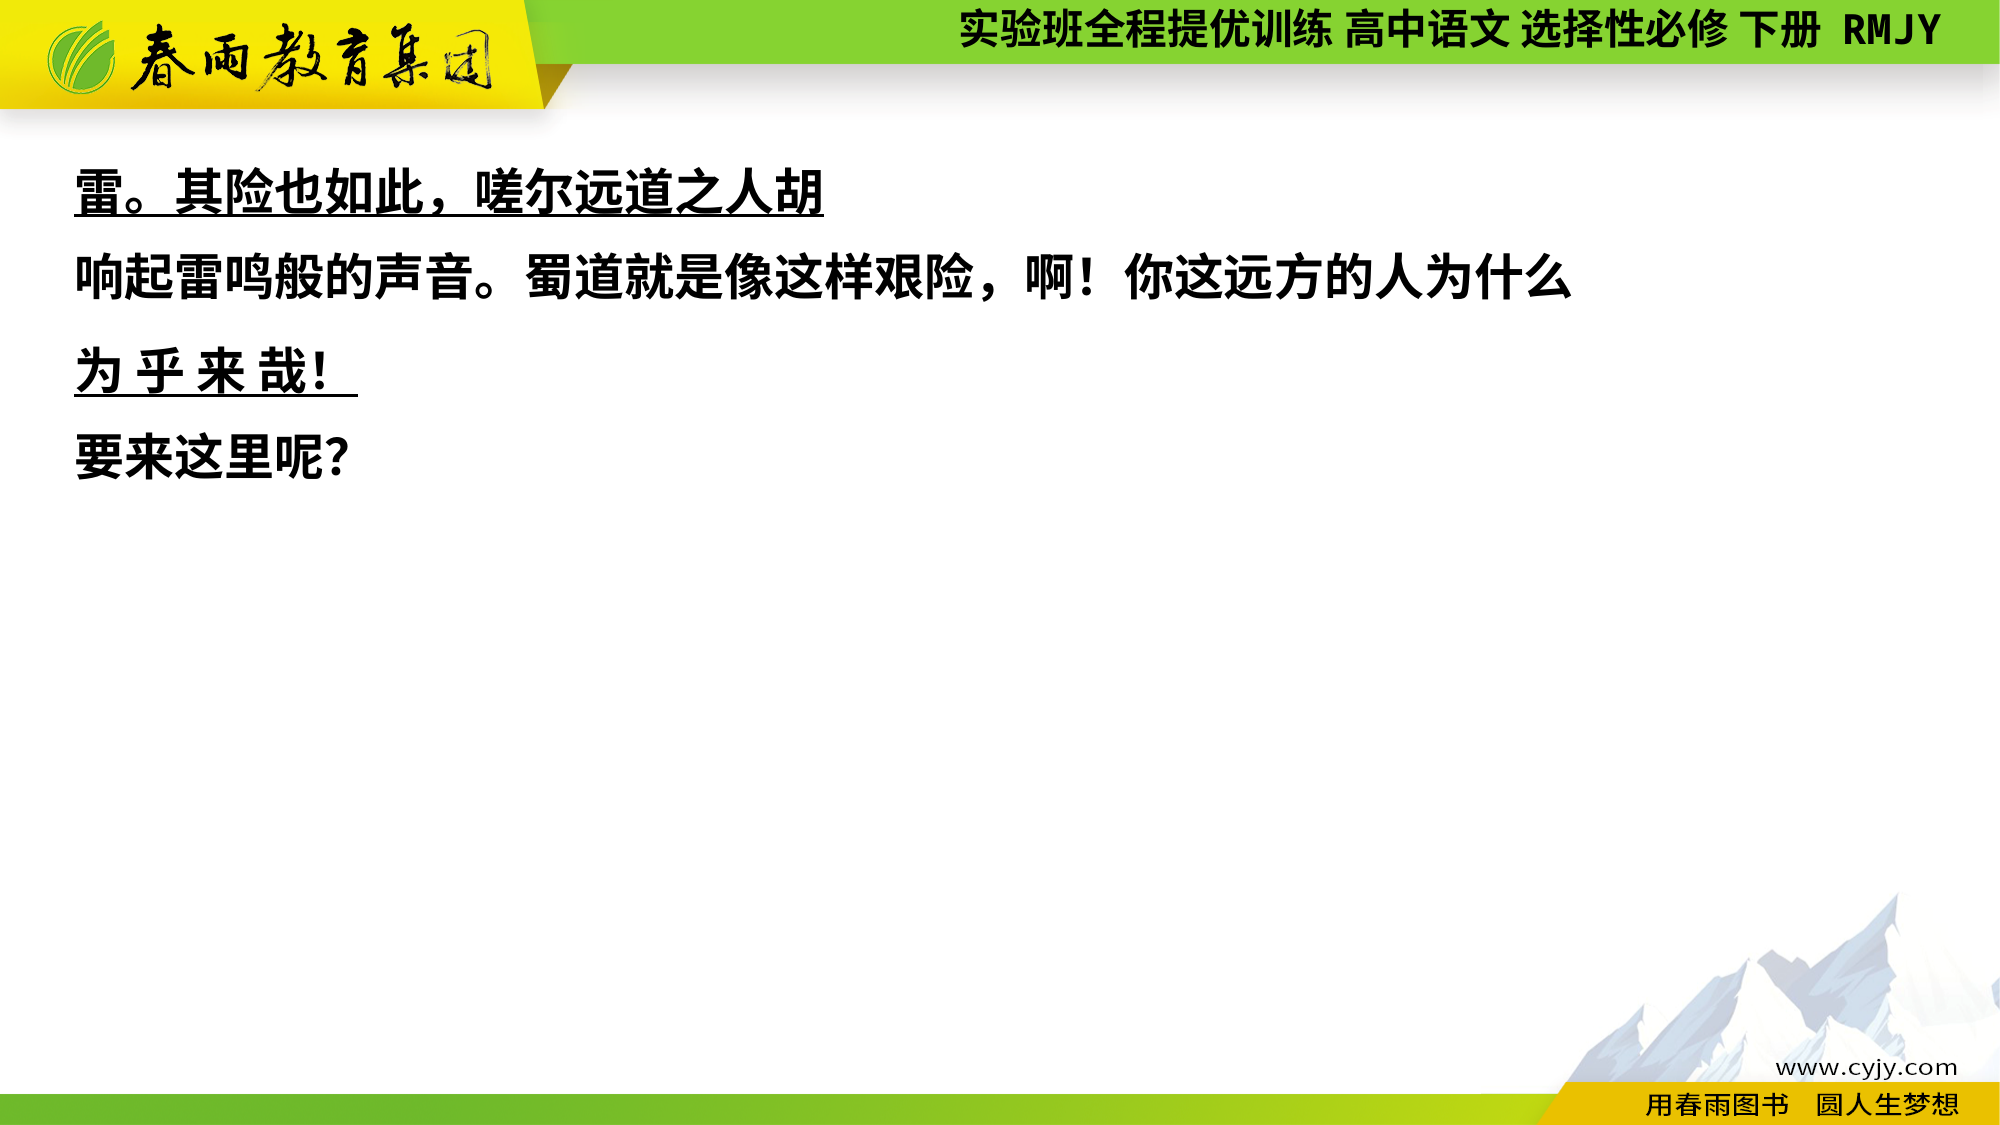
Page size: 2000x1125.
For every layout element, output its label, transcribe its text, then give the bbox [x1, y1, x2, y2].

text_box 响起雷鸣般的声音。蜀道就是像这样艰险，啊！你这远方的人为什么 要来这里呢？ [59, 208, 1944, 493]
picture [0, 0, 2000, 1125]
